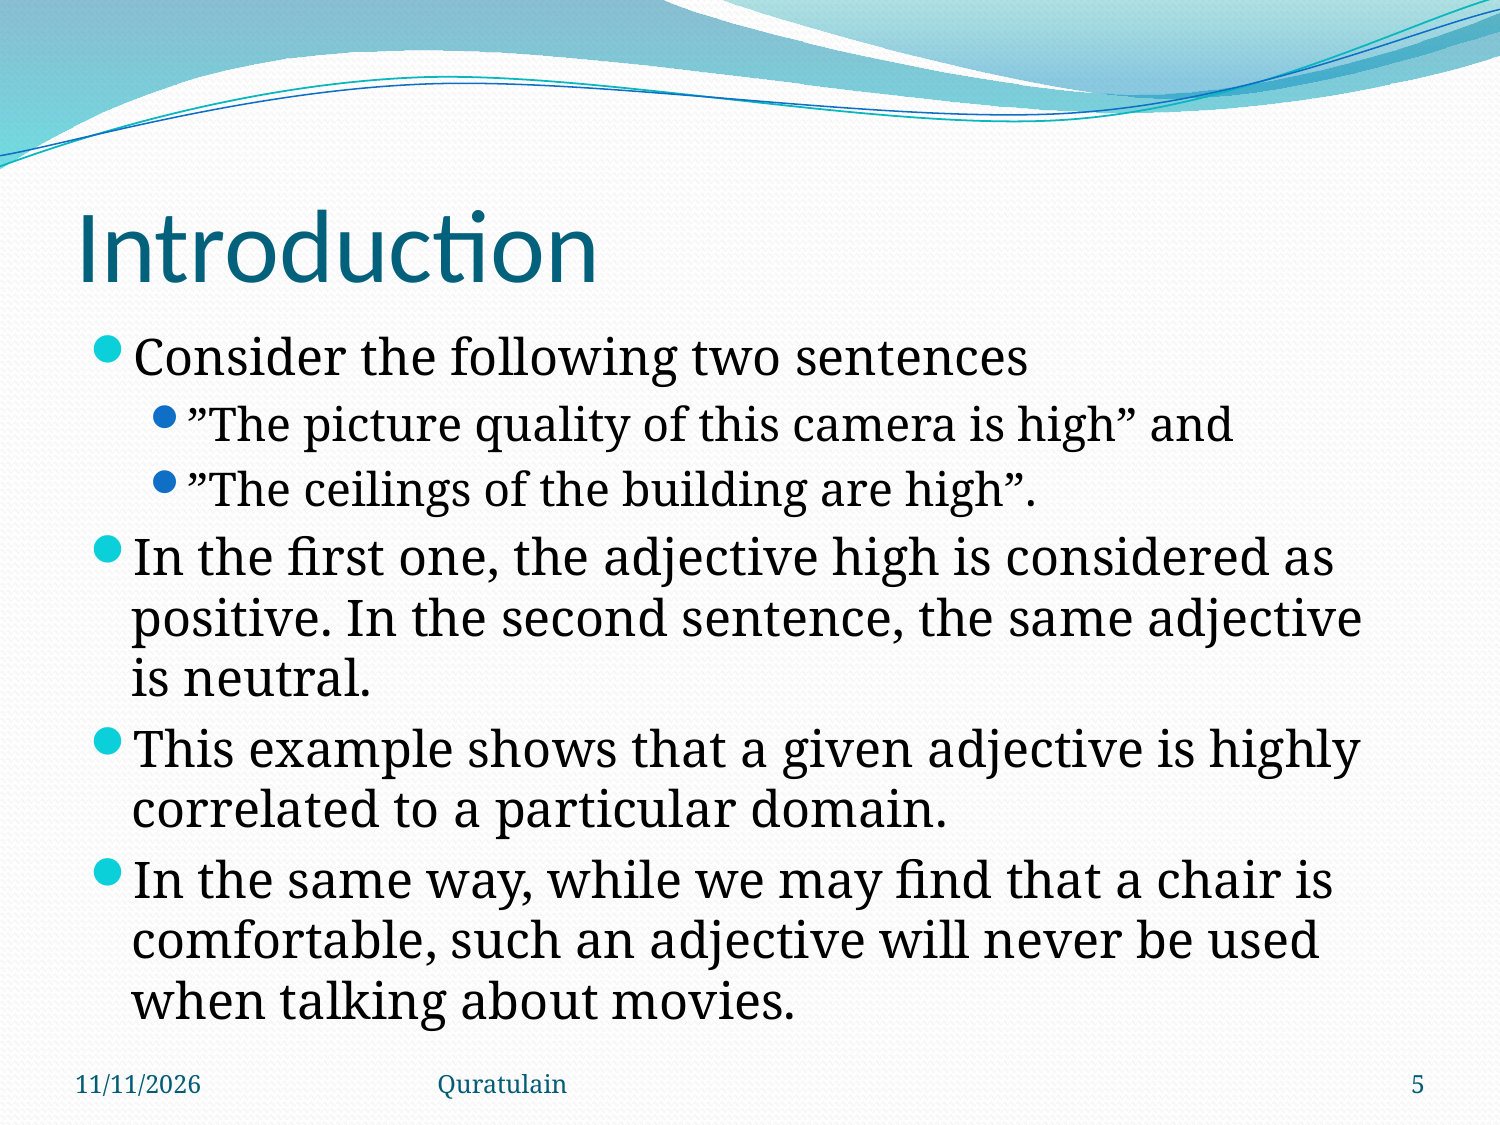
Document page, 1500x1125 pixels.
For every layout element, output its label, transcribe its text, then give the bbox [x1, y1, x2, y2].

list Consider the following two sentences ”The picture quality of this camera is high” and ”The ceilings of the building are high”. In the first one, the adjective high is considered as positive. In the second sentence, the same adjective is neutral. This example shows that a given adjective is highly correlated to a particular domain. In the same way, while we may find that a chair is comfortable, such an adjective will never be used when talking about movies. [75, 317, 1425, 1038]
title Introduction [75, 115, 1425, 303]
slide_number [75, 1042, 425, 1103]
footer Quratulain [437, 1042, 988, 1103]
slide_number 5 [1299, 1042, 1425, 1103]
